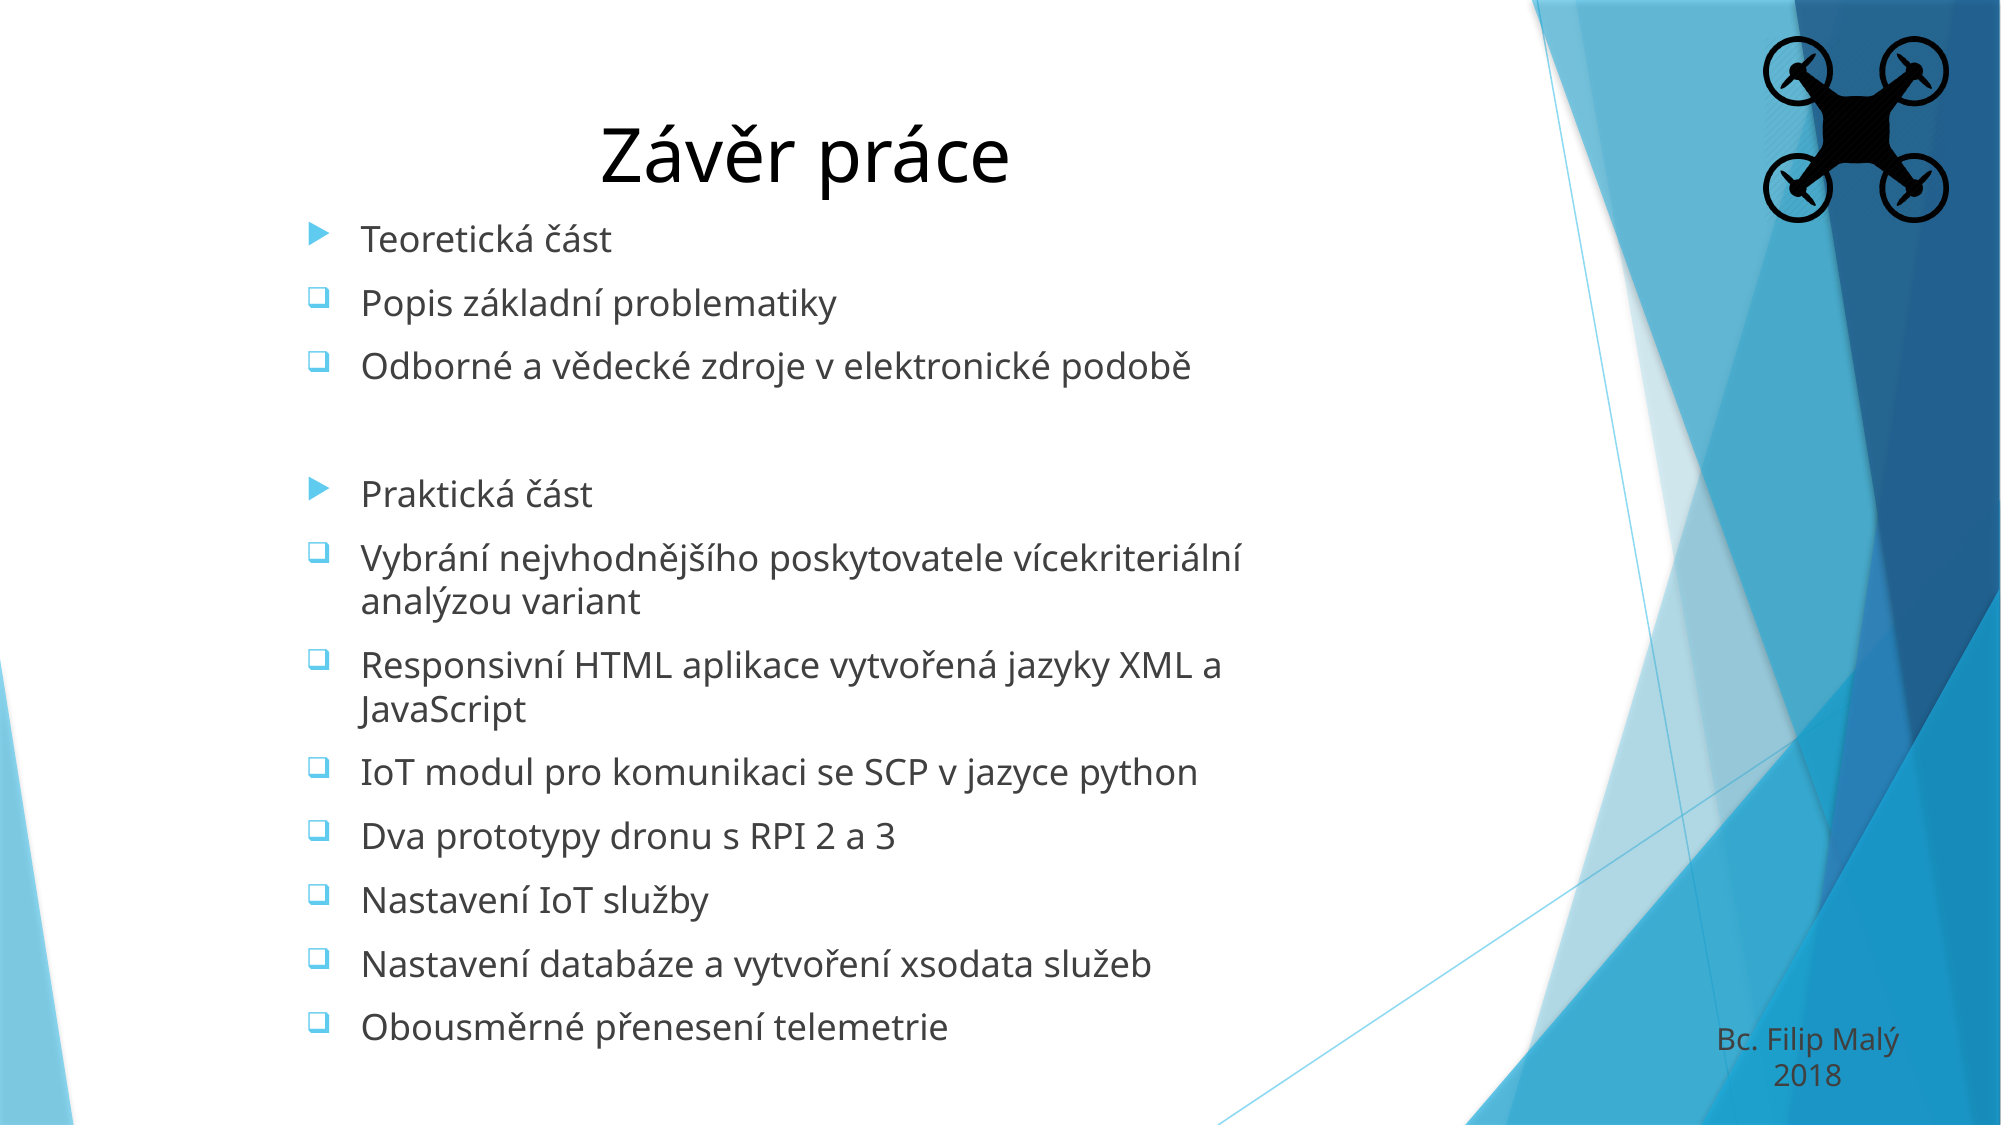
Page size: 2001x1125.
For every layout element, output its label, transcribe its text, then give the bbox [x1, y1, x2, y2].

text_box Bc. Filip Malý 2018 [1666, 1012, 1949, 1101]
title Závěr práce [111, 99, 1522, 317]
picture [1762, 36, 1950, 224]
list Teoretická část Popis základní problematiky Odborné a vědecké zdroje v elektronické podobě Praktická část Vybrání nejvhodnějšího poskytovatele vícekriteriální analýzou variant Responsivní HTML aplikace vytvořená jazyky XML a JavaScript IoT modul pro komunikaci se SCP v jazyce python Dva prototypy dronu s RPI 2 a 3 Nastavení IoT služby Nastavení databáze a vytvoření xsodata služeb Obousměrné přenesení telemetrie [290, 208, 1283, 1063]
